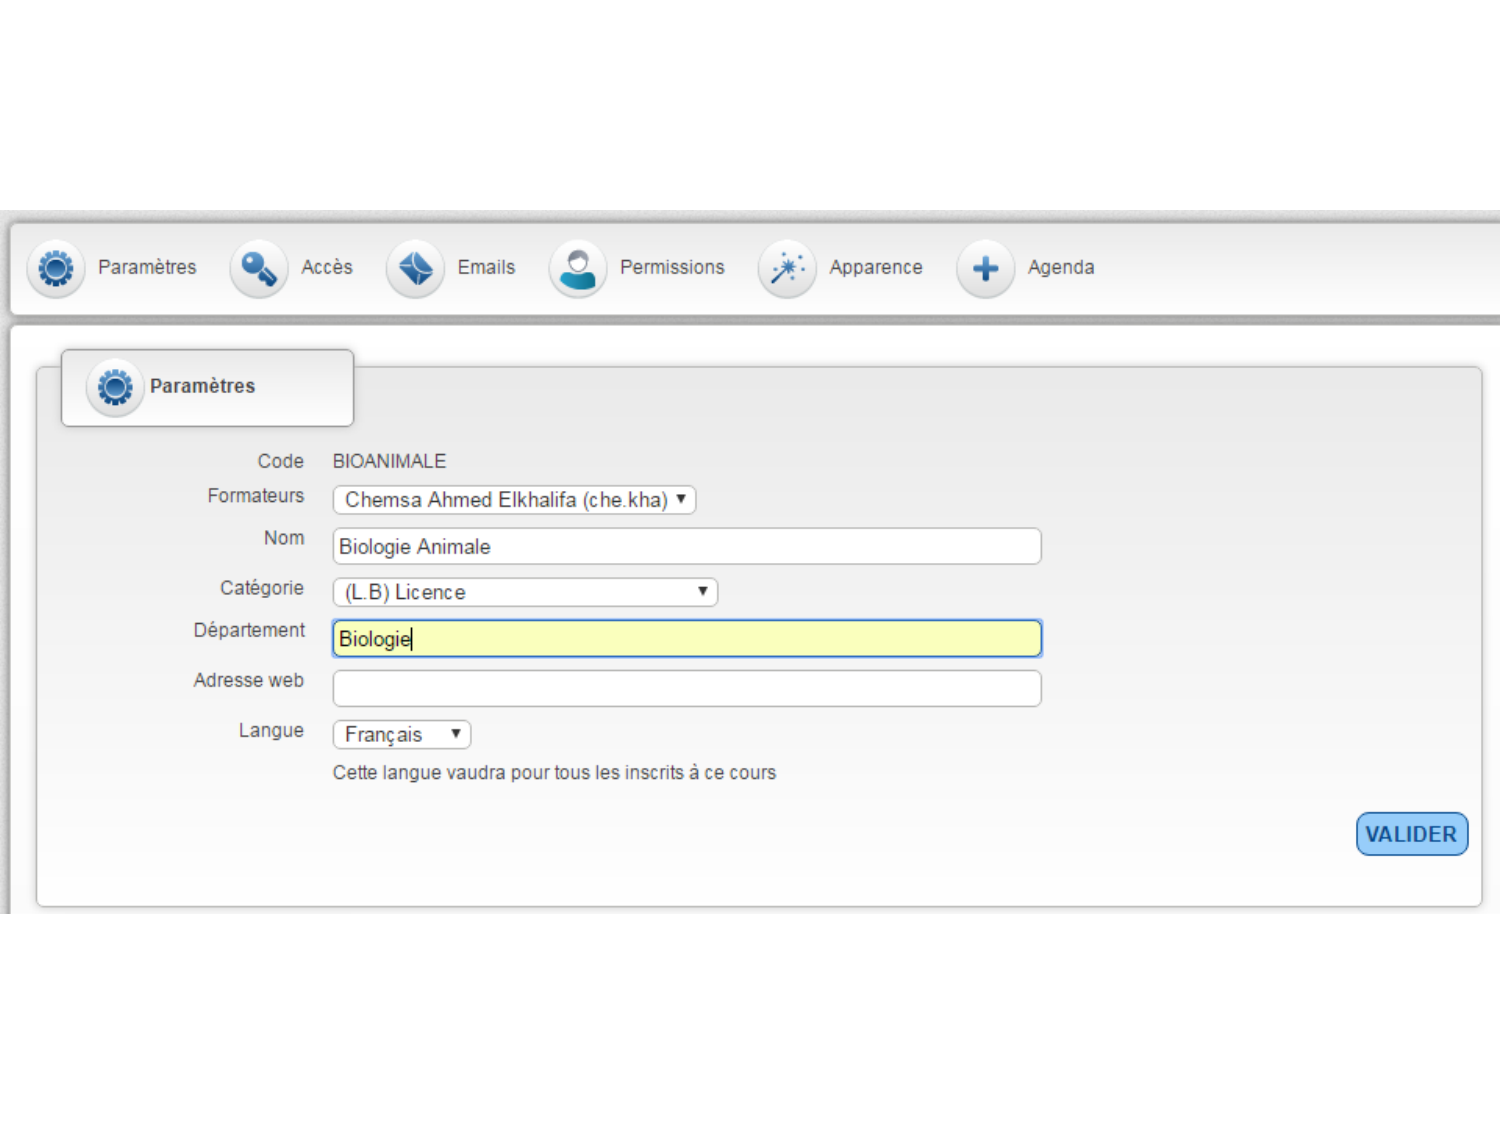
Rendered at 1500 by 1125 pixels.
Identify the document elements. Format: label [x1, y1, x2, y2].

picture [0, 210, 1500, 915]
